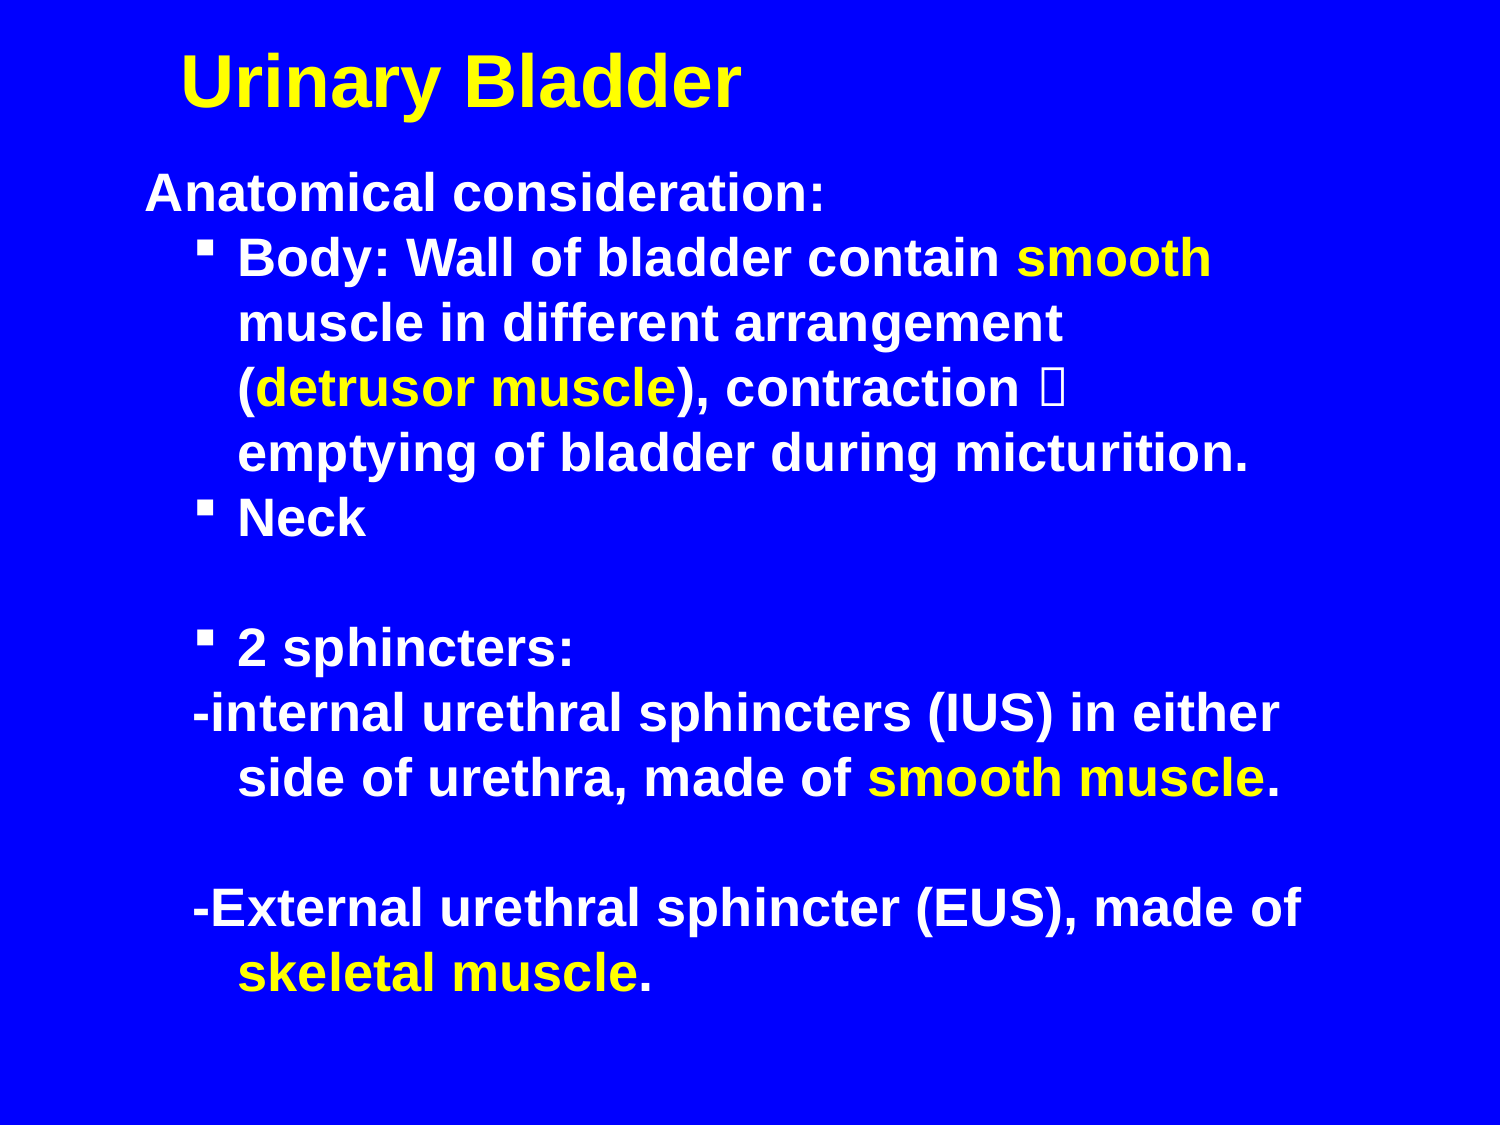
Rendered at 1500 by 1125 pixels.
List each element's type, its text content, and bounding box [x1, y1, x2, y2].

text_box Anatomical consideration: Body: Wall of bladder contain smooth muscle in different arrangement (detrusor muscle), contraction  emptying of bladder during micturition. Neck 2 sphincters: -internal urethral sphincters (IUS) in either side of urethra, made of smooth muscle. -External urethral sphincter (EUS), made of skeletal muscle. [130, 149, 1331, 1075]
text_box Urinary Bladder [165, 25, 758, 131]
